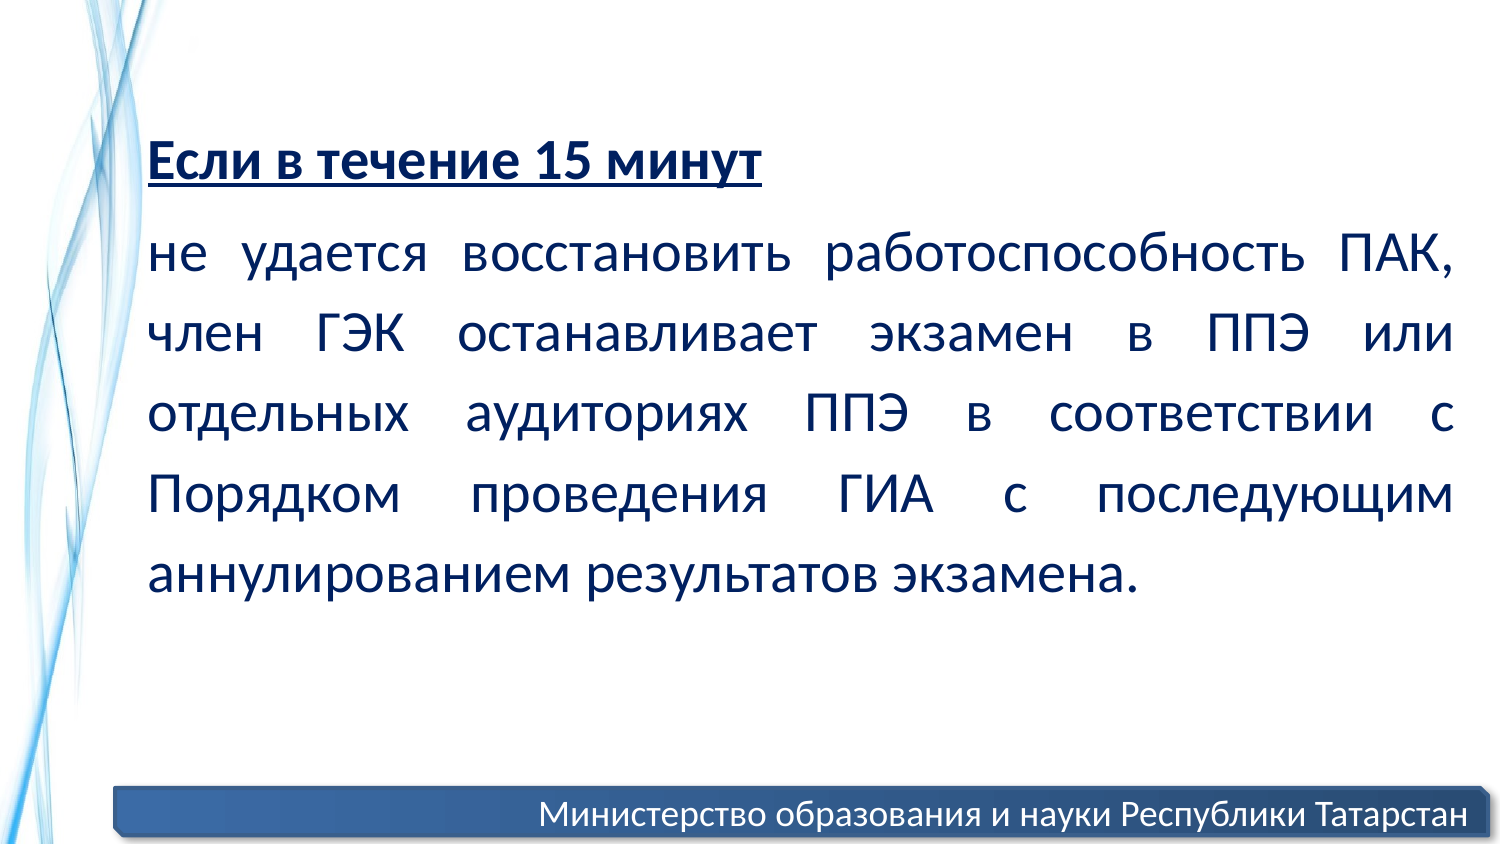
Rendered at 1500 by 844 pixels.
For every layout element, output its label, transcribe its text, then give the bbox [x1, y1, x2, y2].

list Если в течение 15 минут не удается восстановить работоспособность ПАК, член ГЭК останавливает экзамен в ППЭ или отдельных аудиториях ППЭ в соответствии с Порядком проведения ГИА с последующим аннулированием результатов экзамена. [235, 102, 1471, 689]
text_box Министерство образования и науки Республики Татарстан [235, 785, 1491, 838]
picture [0, 0, 231, 844]
